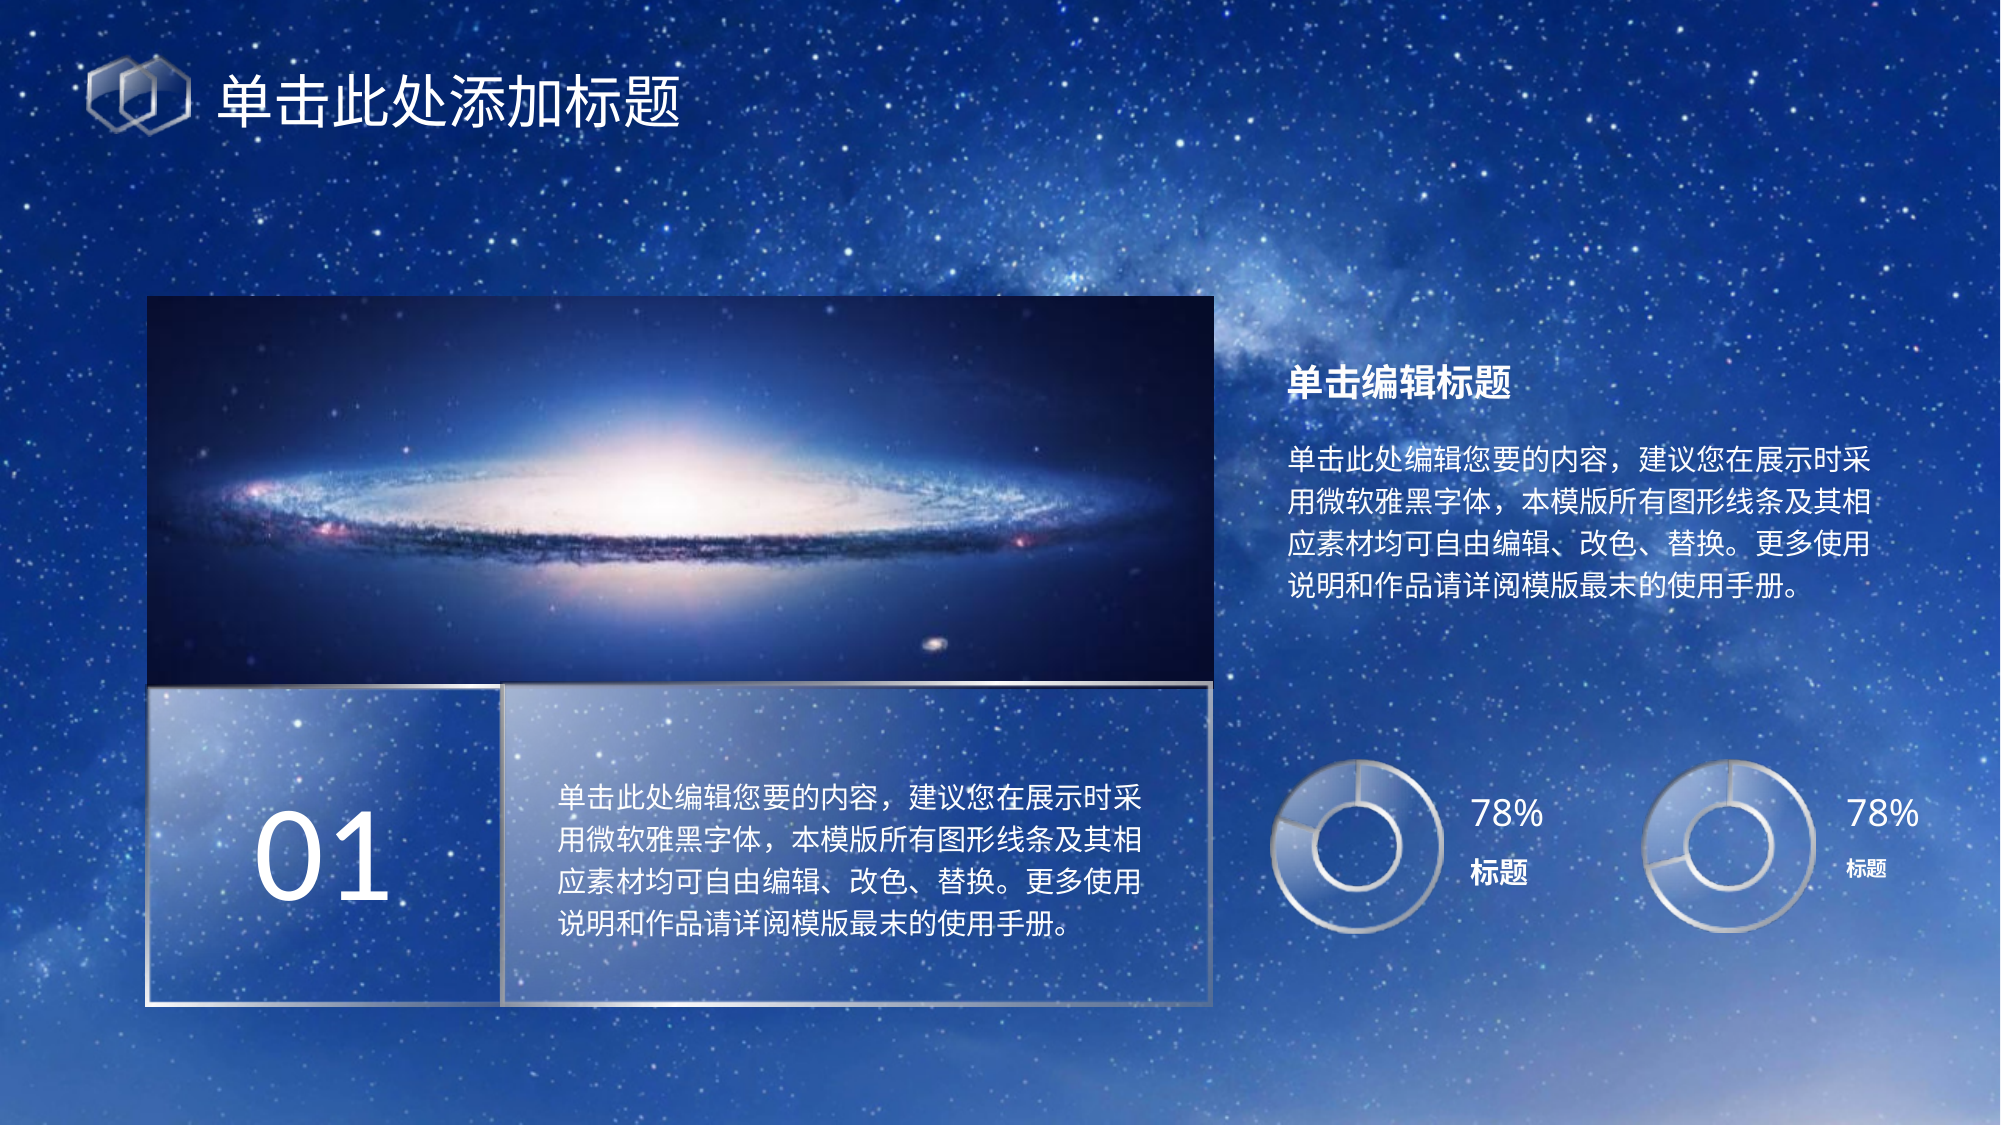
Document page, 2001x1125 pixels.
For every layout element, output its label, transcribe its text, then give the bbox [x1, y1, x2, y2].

picture [0, 0, 2001, 1125]
text_box 单击此处编辑您要的内容，建议您在展示时采用微软雅黑字体，本模版所有图形线条及其相应素材均可自由编辑、改色、替换。更多使用说明和作品请详阅模版最末的使用手册。 [1287, 434, 1873, 603]
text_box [1643, 757, 1817, 934]
text_box 78% [1846, 793, 1960, 857]
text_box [499, 681, 1214, 1008]
text_box 78% [1470, 793, 1584, 857]
text_box 单击编辑标题 [1272, 351, 1601, 412]
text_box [88, 56, 191, 135]
text_box 单击此处添加标题 [194, 65, 719, 136]
text_box 标题 [1846, 858, 1960, 908]
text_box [1269, 757, 1445, 934]
text_box 标题 [1470, 858, 1584, 908]
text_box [144, 684, 495, 1008]
